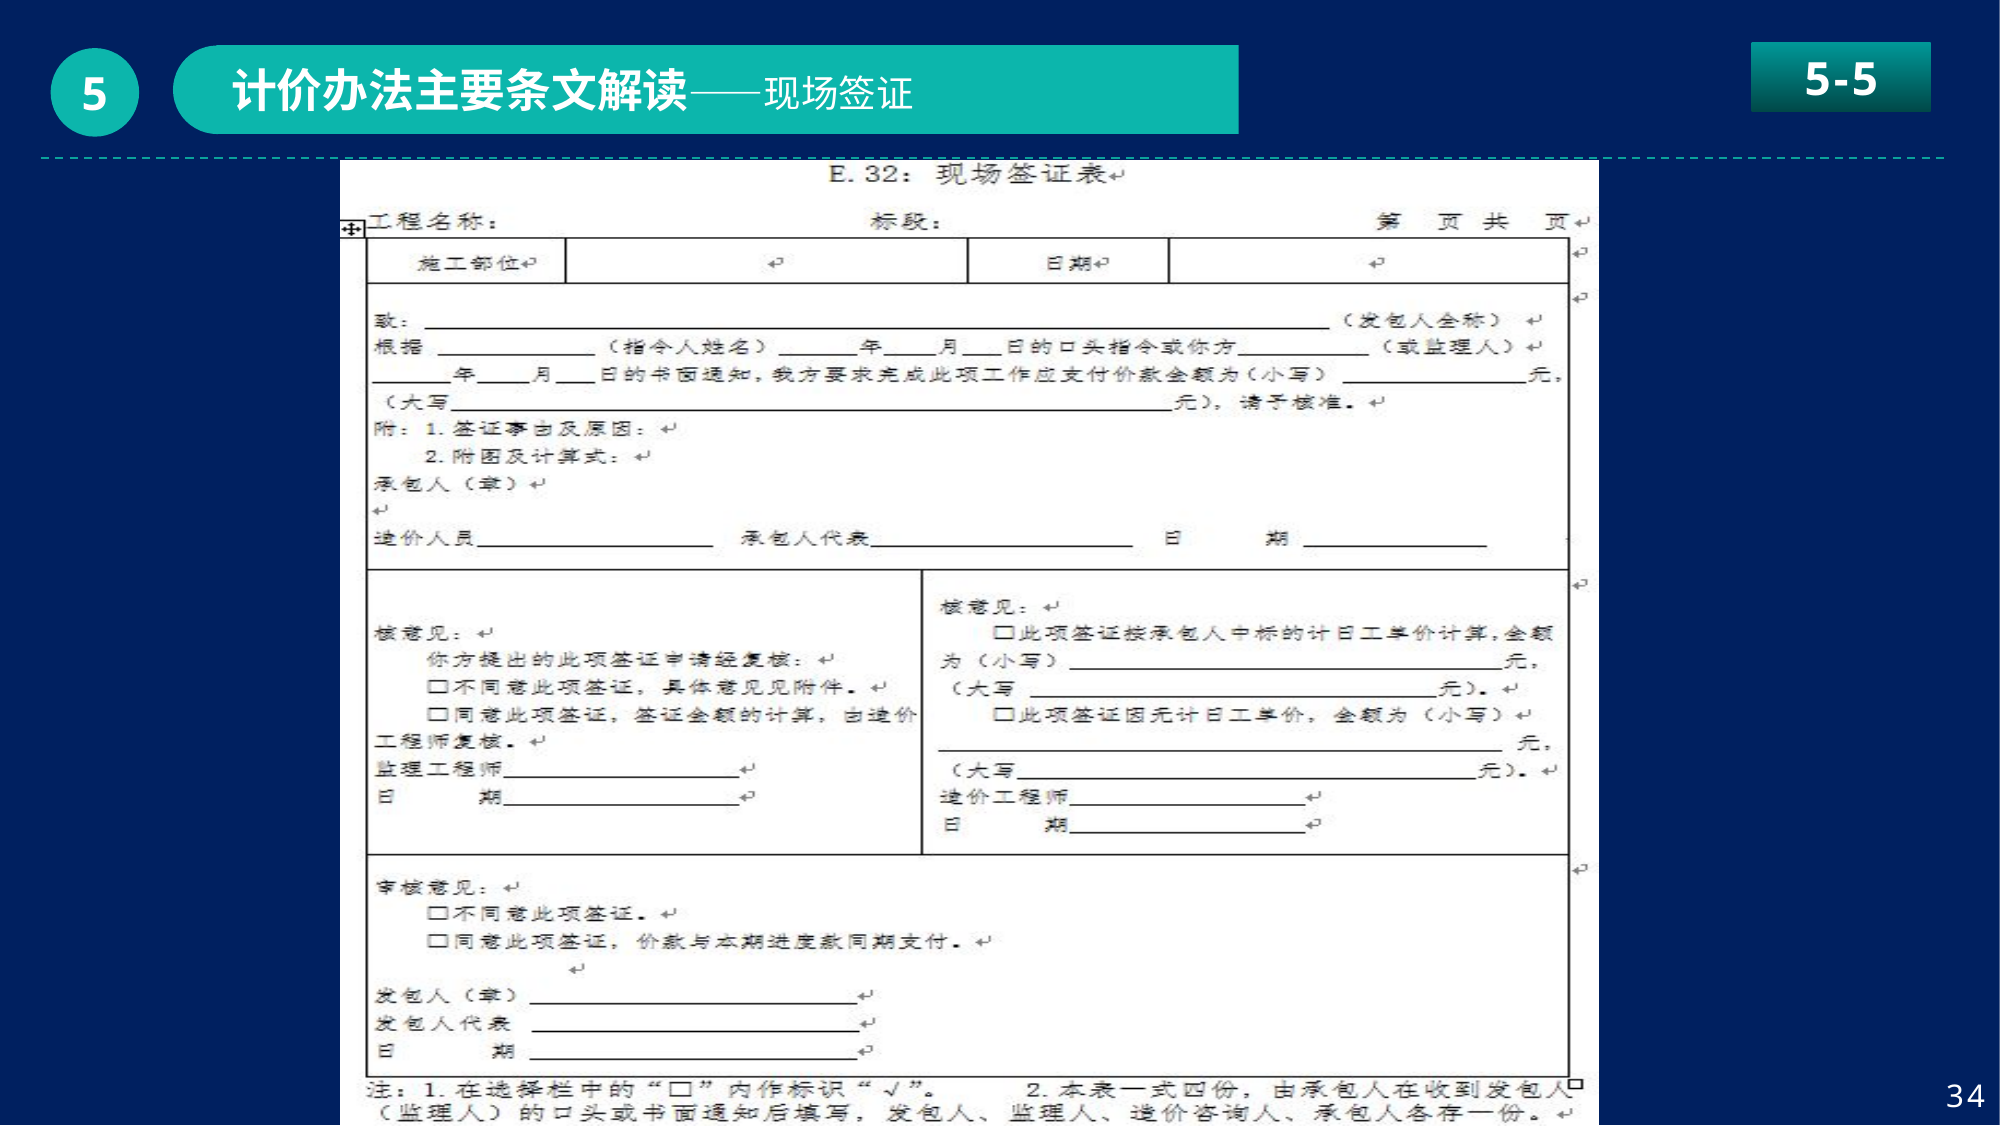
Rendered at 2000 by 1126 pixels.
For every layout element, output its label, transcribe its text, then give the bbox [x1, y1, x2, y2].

picture [340, 160, 1599, 1126]
text_box 34 [1905, 1065, 2000, 1126]
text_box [40, 45, 1950, 159]
